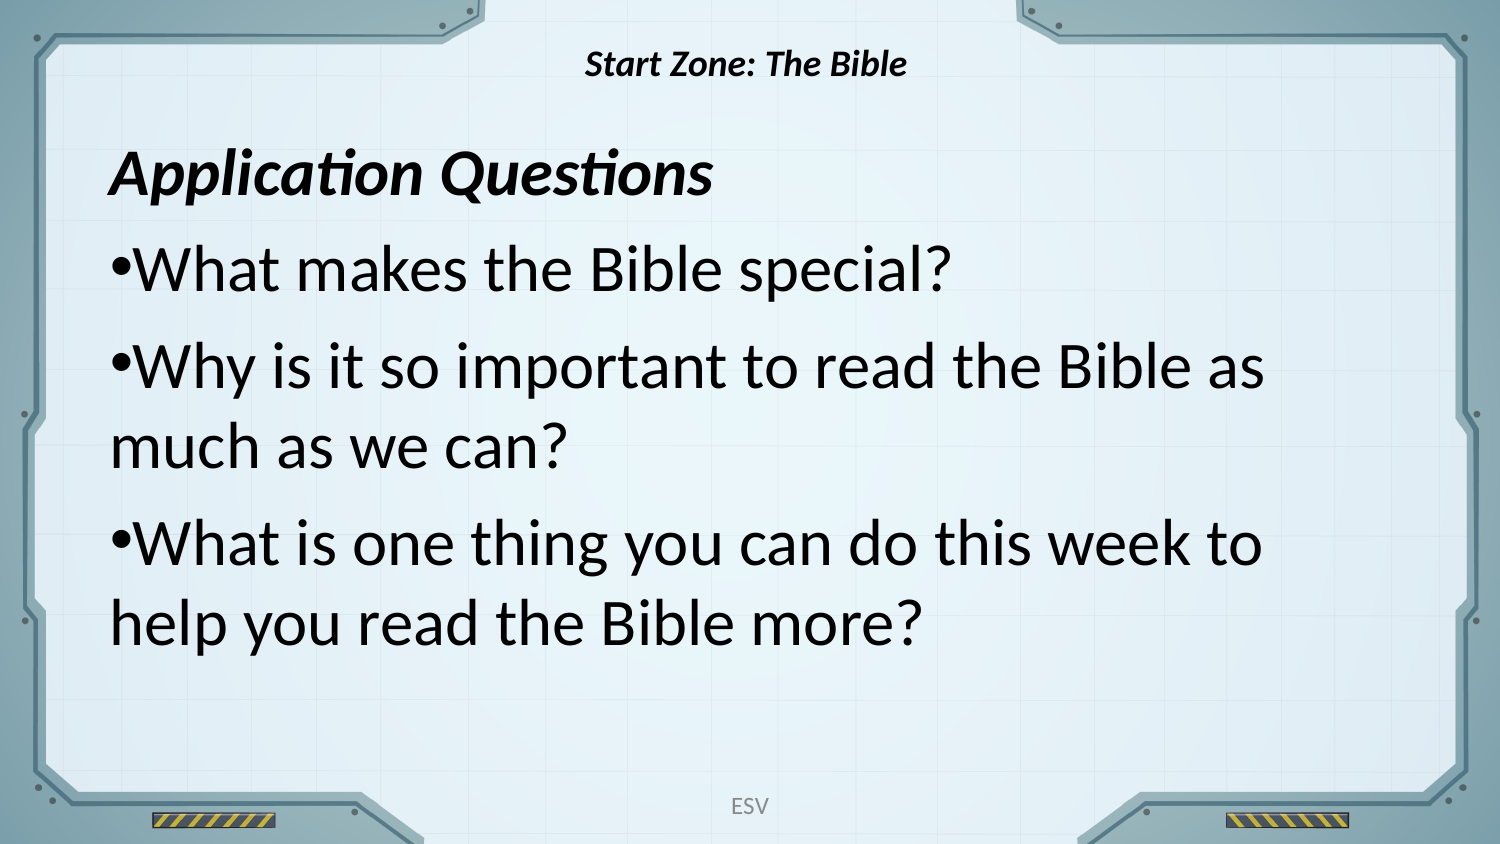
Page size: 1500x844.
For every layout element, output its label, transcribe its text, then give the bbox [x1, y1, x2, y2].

text_box ESV [512, 782, 988, 828]
picture [0, 0, 1500, 845]
text_box Application Questions What makes the Bible special? Why is it so important to read the Bible as much as we can? What is one thing you can do this week to help you read the Bible more? [94, 120, 1408, 739]
text_box Start Zone: The Bible [502, 31, 992, 92]
